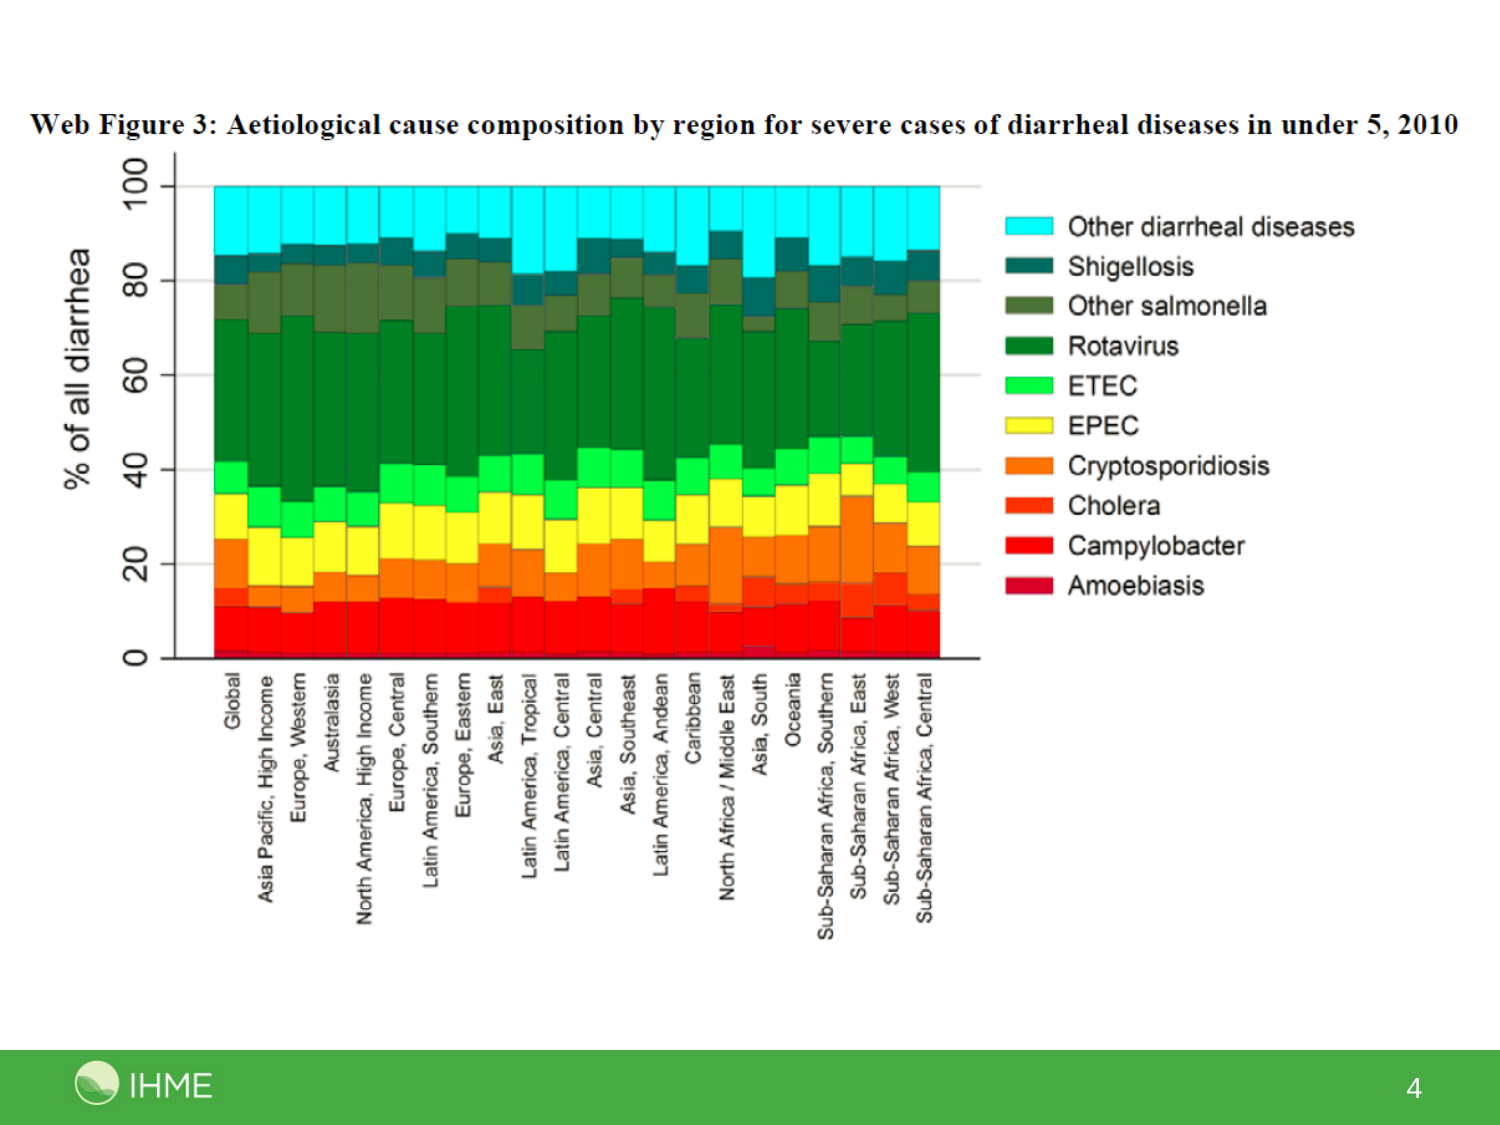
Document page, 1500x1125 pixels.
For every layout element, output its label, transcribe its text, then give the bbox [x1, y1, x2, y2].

picture [0, 1050, 1500, 1125]
picture [15, 98, 1488, 973]
slide_number 4 [1087, 1061, 1438, 1090]
